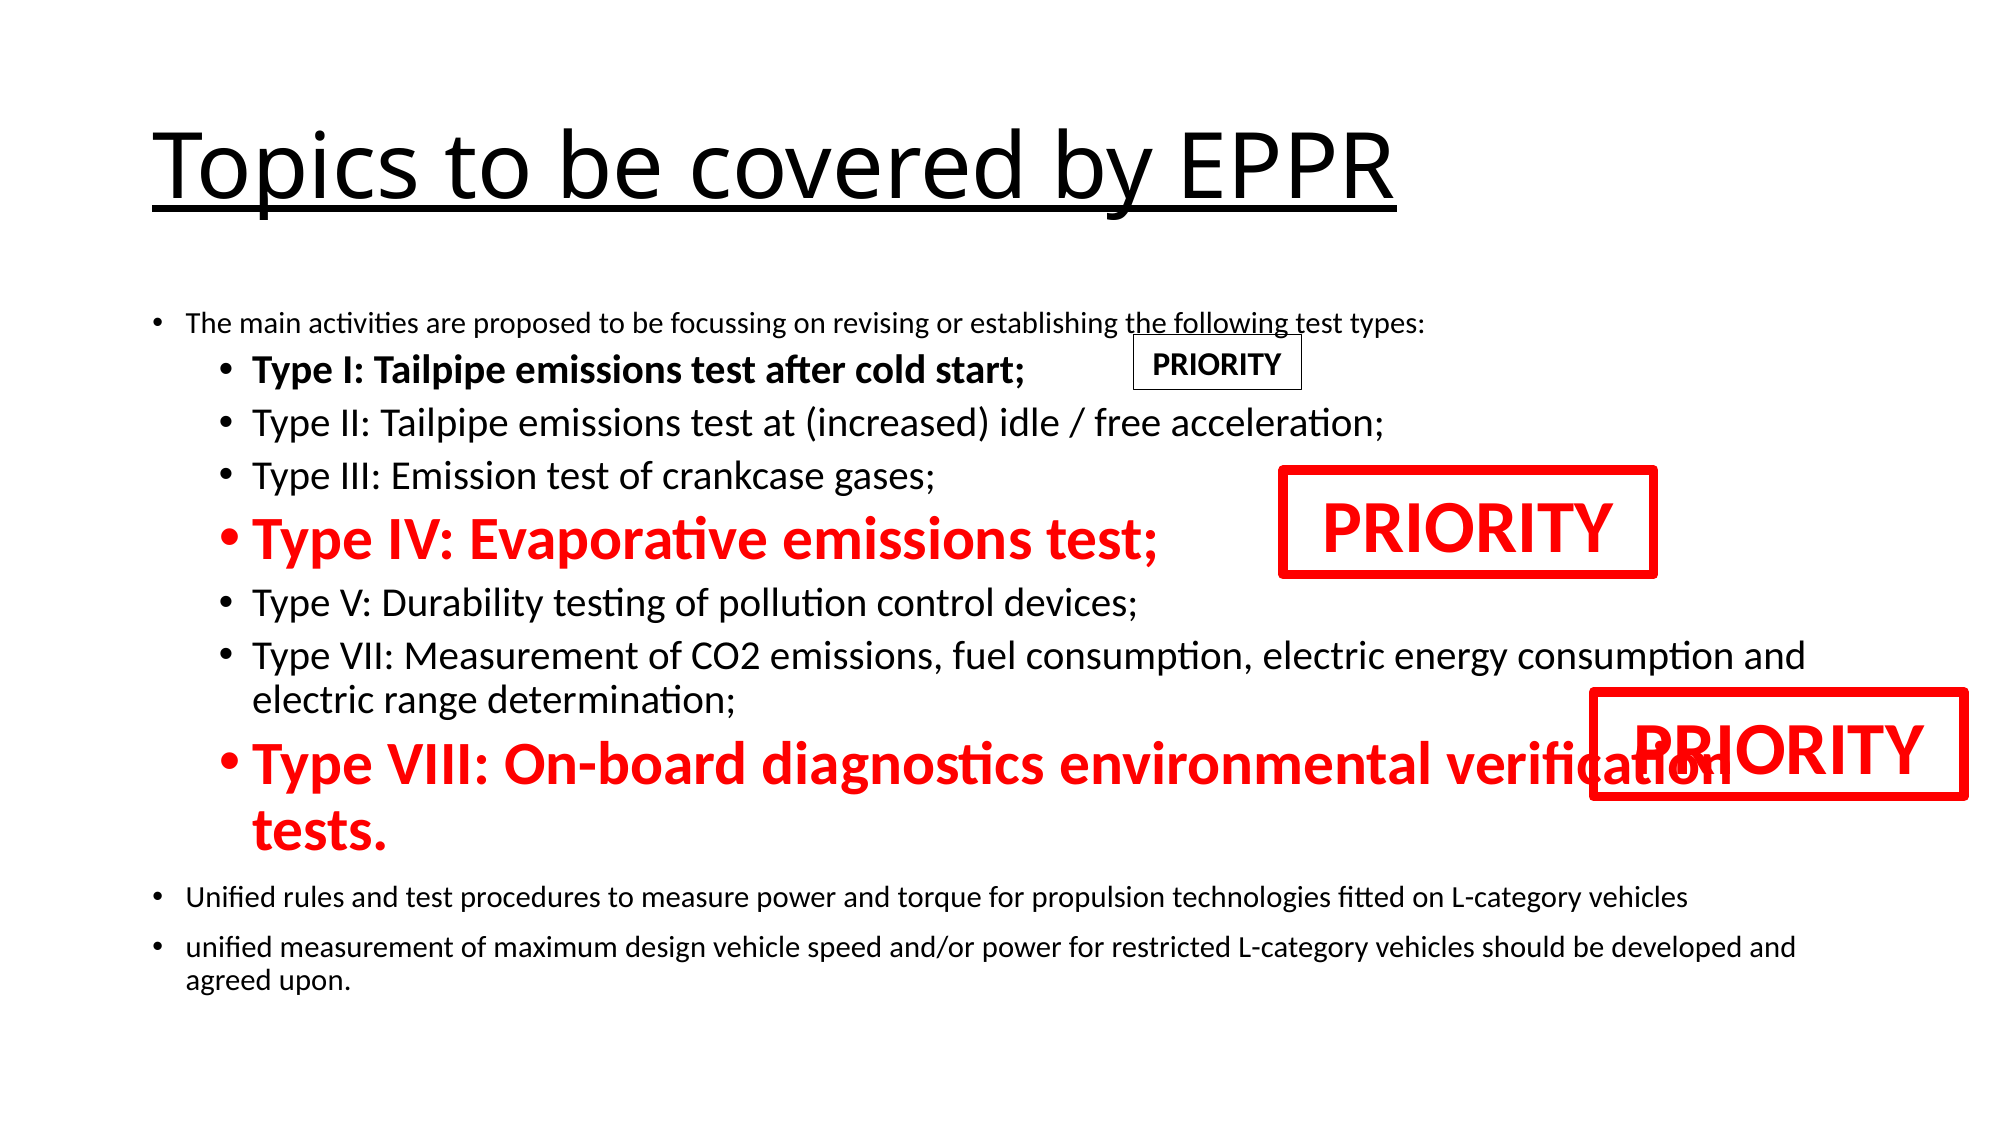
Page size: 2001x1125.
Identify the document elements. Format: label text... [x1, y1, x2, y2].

list The main activities are proposed to be focussing on revising or establishing the following test types: Type I: Tailpipe emissions test after cold start; Type II: Tailpipe emissions test at (increased) idle / free acceleration; Type III: Emission test of crankcase gases; Type IV: Evaporative emissions test; Type V: Durability testing of pollution control devices; Type VII: Measurement of CO2 emissions, fuel consumption, electric energy consumption and electric range determination; Type VIII: On-board diagnostics environmental verification tests. Unified rules and test procedures to measure power and torque for propulsion technologies fitted on L-category vehicles unified measurement of maximum design vehicle speed and/or power for restricted L-category vehicles should be developed and agreed upon. [137, 299, 1863, 1014]
title Topics to be covered by EPPR [137, 59, 1863, 278]
text_box PRIORITY [1132, 334, 1302, 390]
text_box PRIORITY [1593, 691, 1965, 797]
text_box PRIORITY [1283, 469, 1654, 575]
